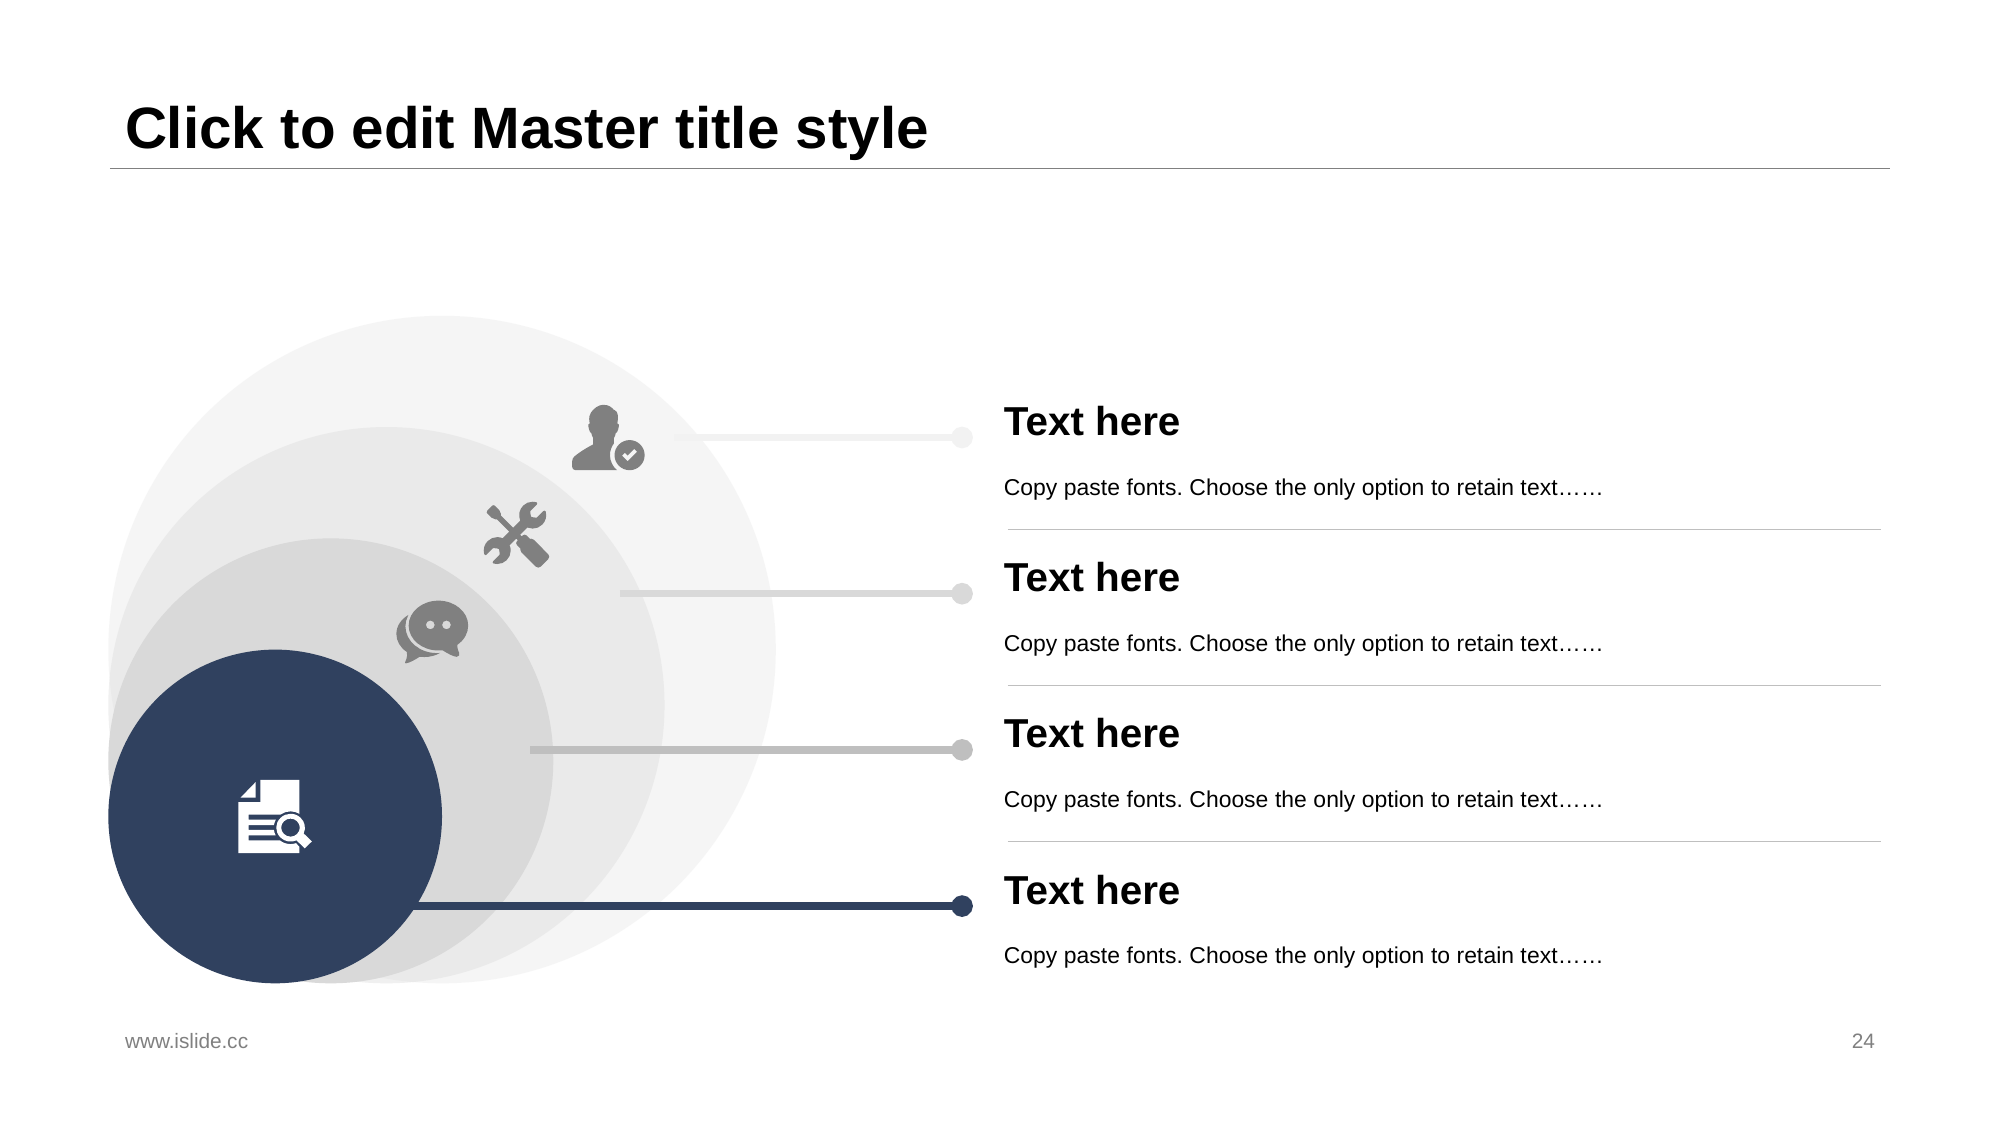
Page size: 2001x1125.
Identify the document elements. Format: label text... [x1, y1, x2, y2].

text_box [108, 315, 1890, 984]
title Click to edit Master title style [109, 0, 1890, 169]
footer www.islide.cc [109, 1023, 790, 1058]
slide_number 24 [1412, 1023, 1890, 1058]
